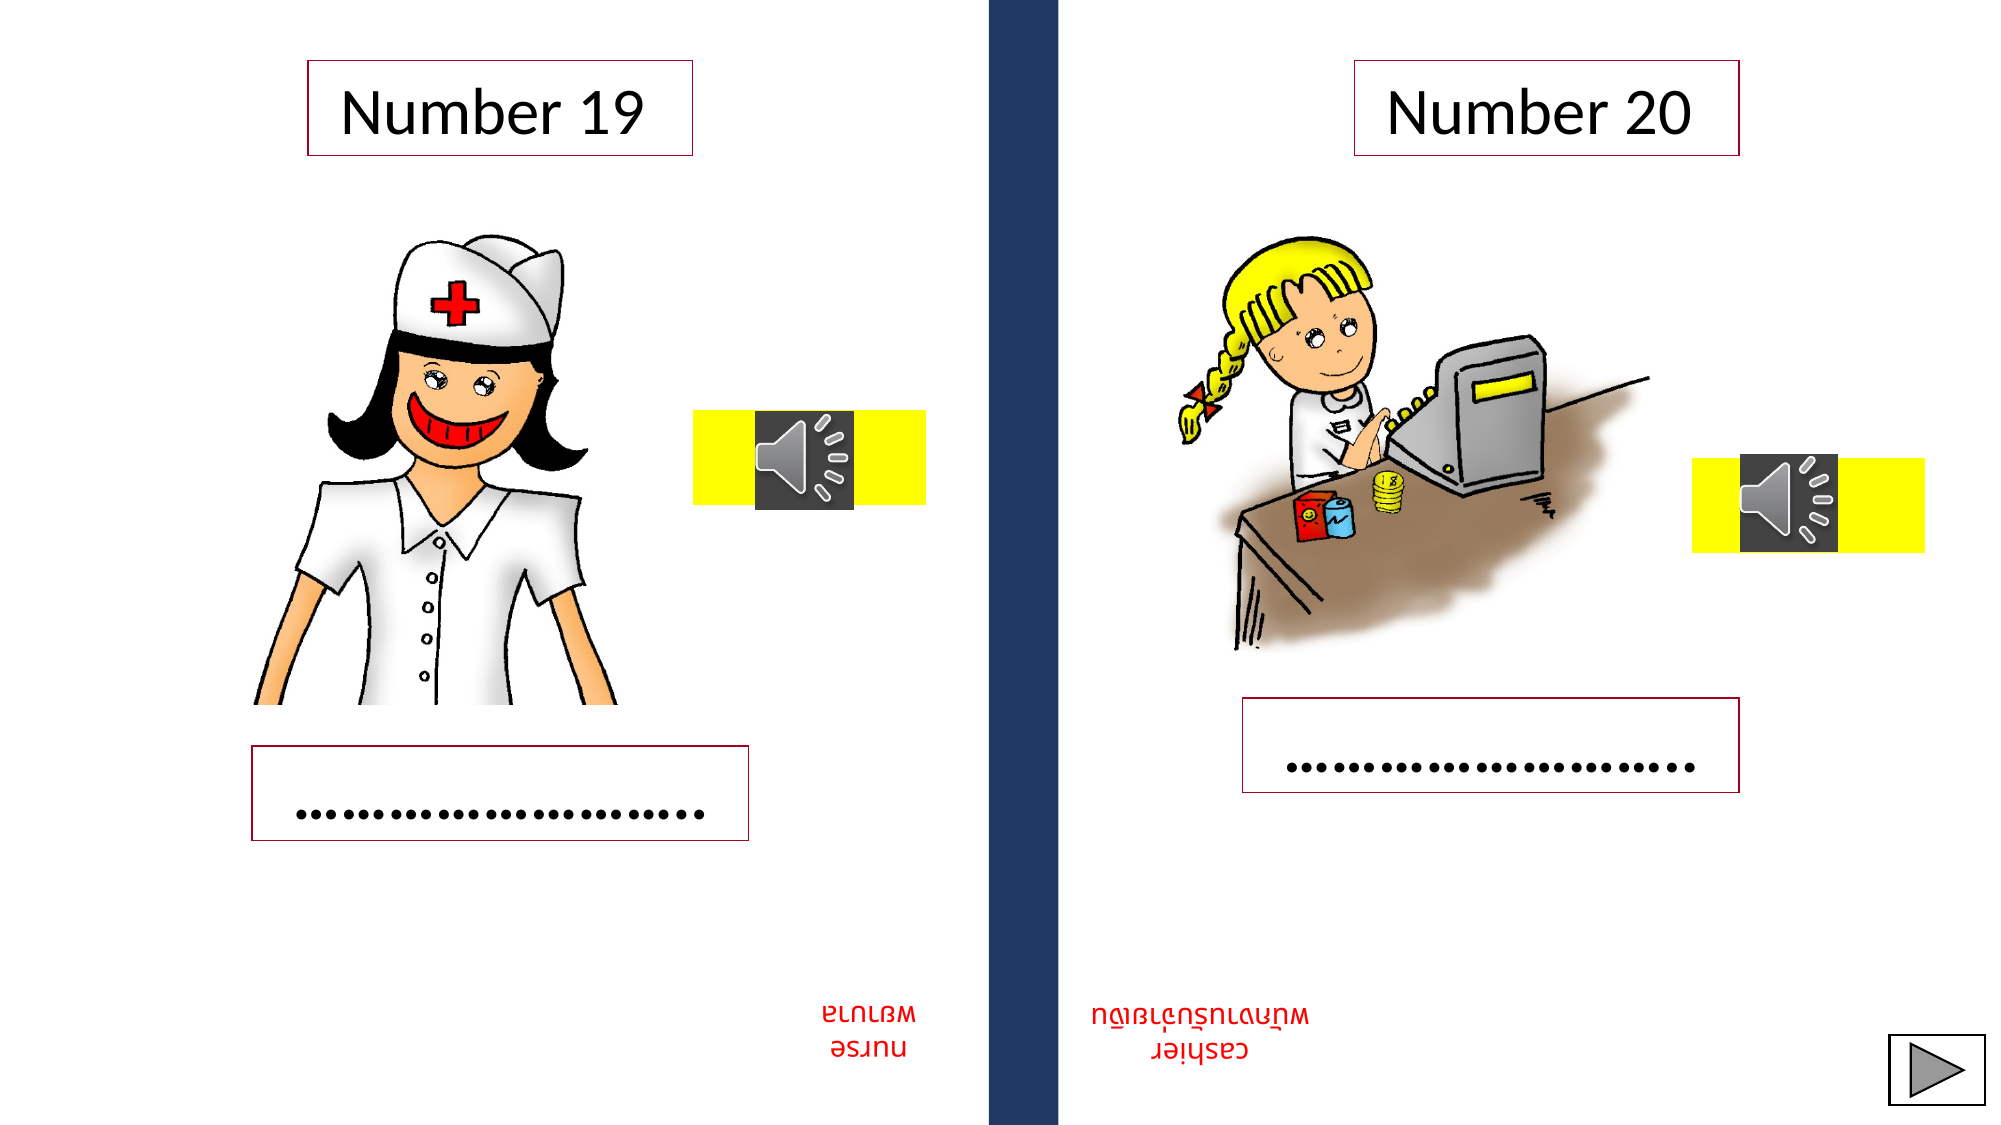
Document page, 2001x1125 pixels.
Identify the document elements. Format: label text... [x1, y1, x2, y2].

table_header [693, 410, 754, 505]
picture [230, 213, 630, 705]
text_box Number 20 [1354, 60, 1739, 156]
text_box [988, 0, 1059, 1125]
text_box …………………….. [1242, 697, 1739, 793]
text_box …………………….. [252, 745, 749, 841]
text_box cashier พนักงานรับจ่ายเงิน [1063, 995, 1338, 1080]
table_header [855, 410, 926, 505]
text_box [1888, 1034, 1986, 1106]
picture [754, 410, 855, 511]
picture [1164, 213, 1671, 653]
picture [1738, 452, 1839, 553]
table_header [1839, 458, 1925, 553]
table_header [1692, 458, 1738, 553]
text_box Number 19 [308, 60, 693, 156]
text_box nurse พยาบาล [768, 993, 970, 1078]
